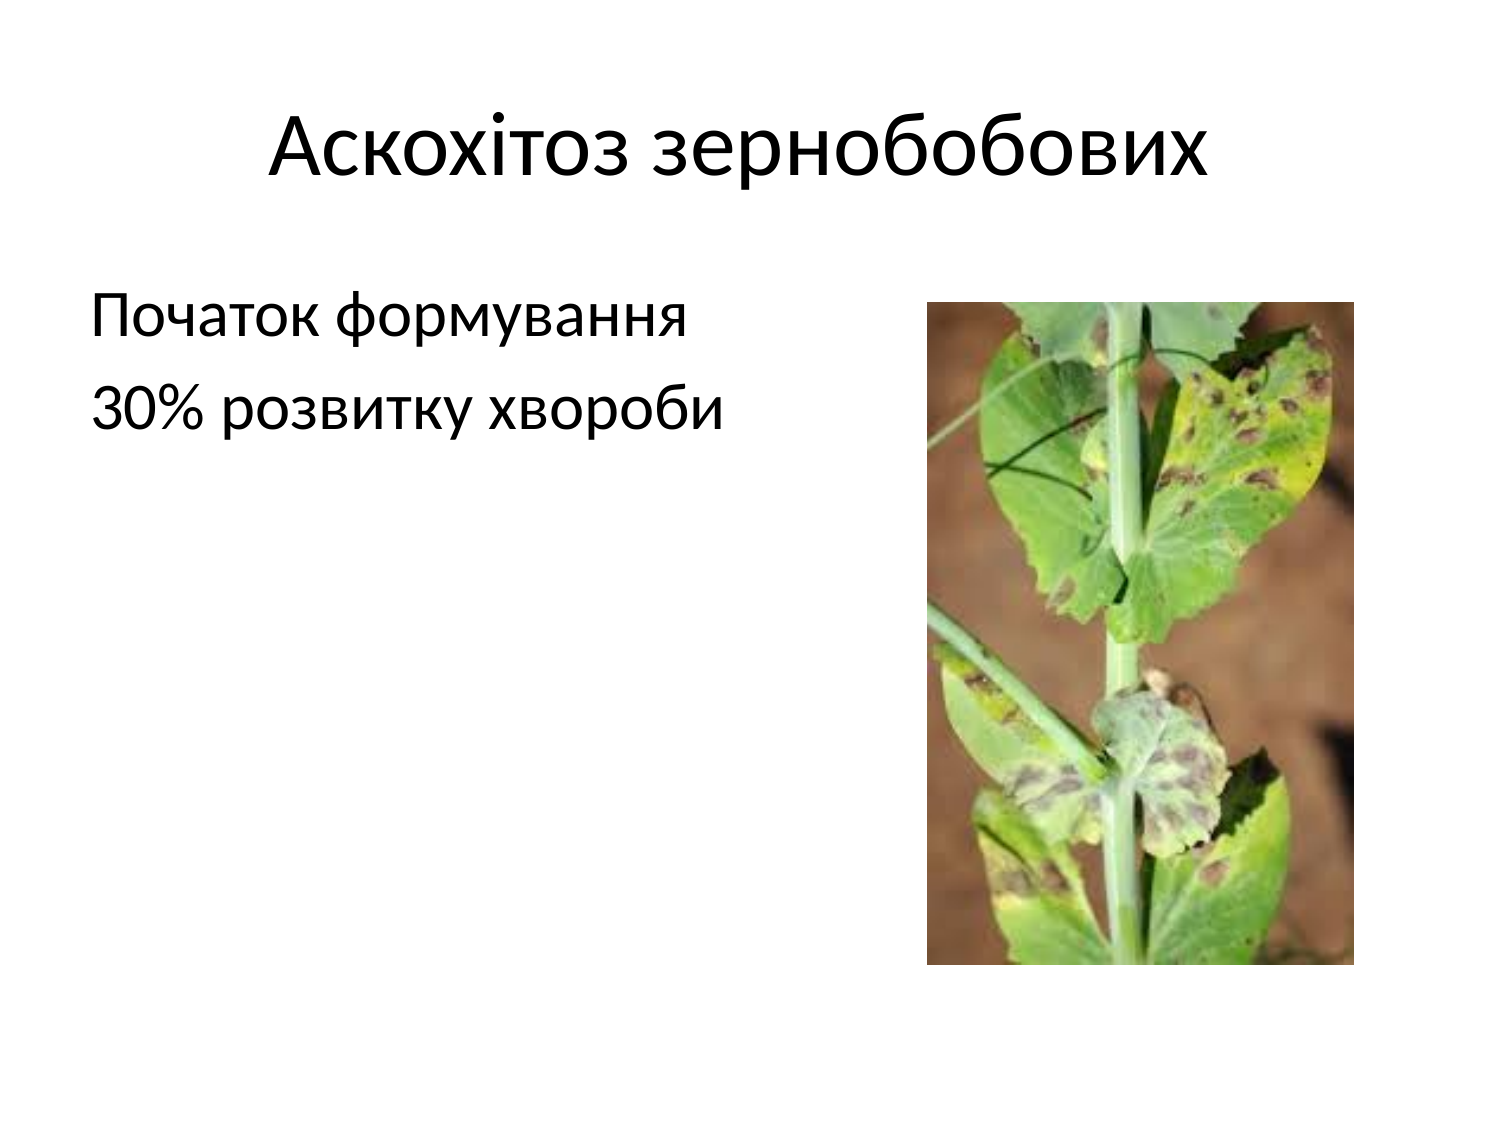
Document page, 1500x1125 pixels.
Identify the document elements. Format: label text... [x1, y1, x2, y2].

title Аскохітоз зернобобових [75, 45, 1425, 233]
picture [926, 302, 1355, 965]
list Початок формування 30% розвитку хвороби [75, 262, 1425, 1005]
